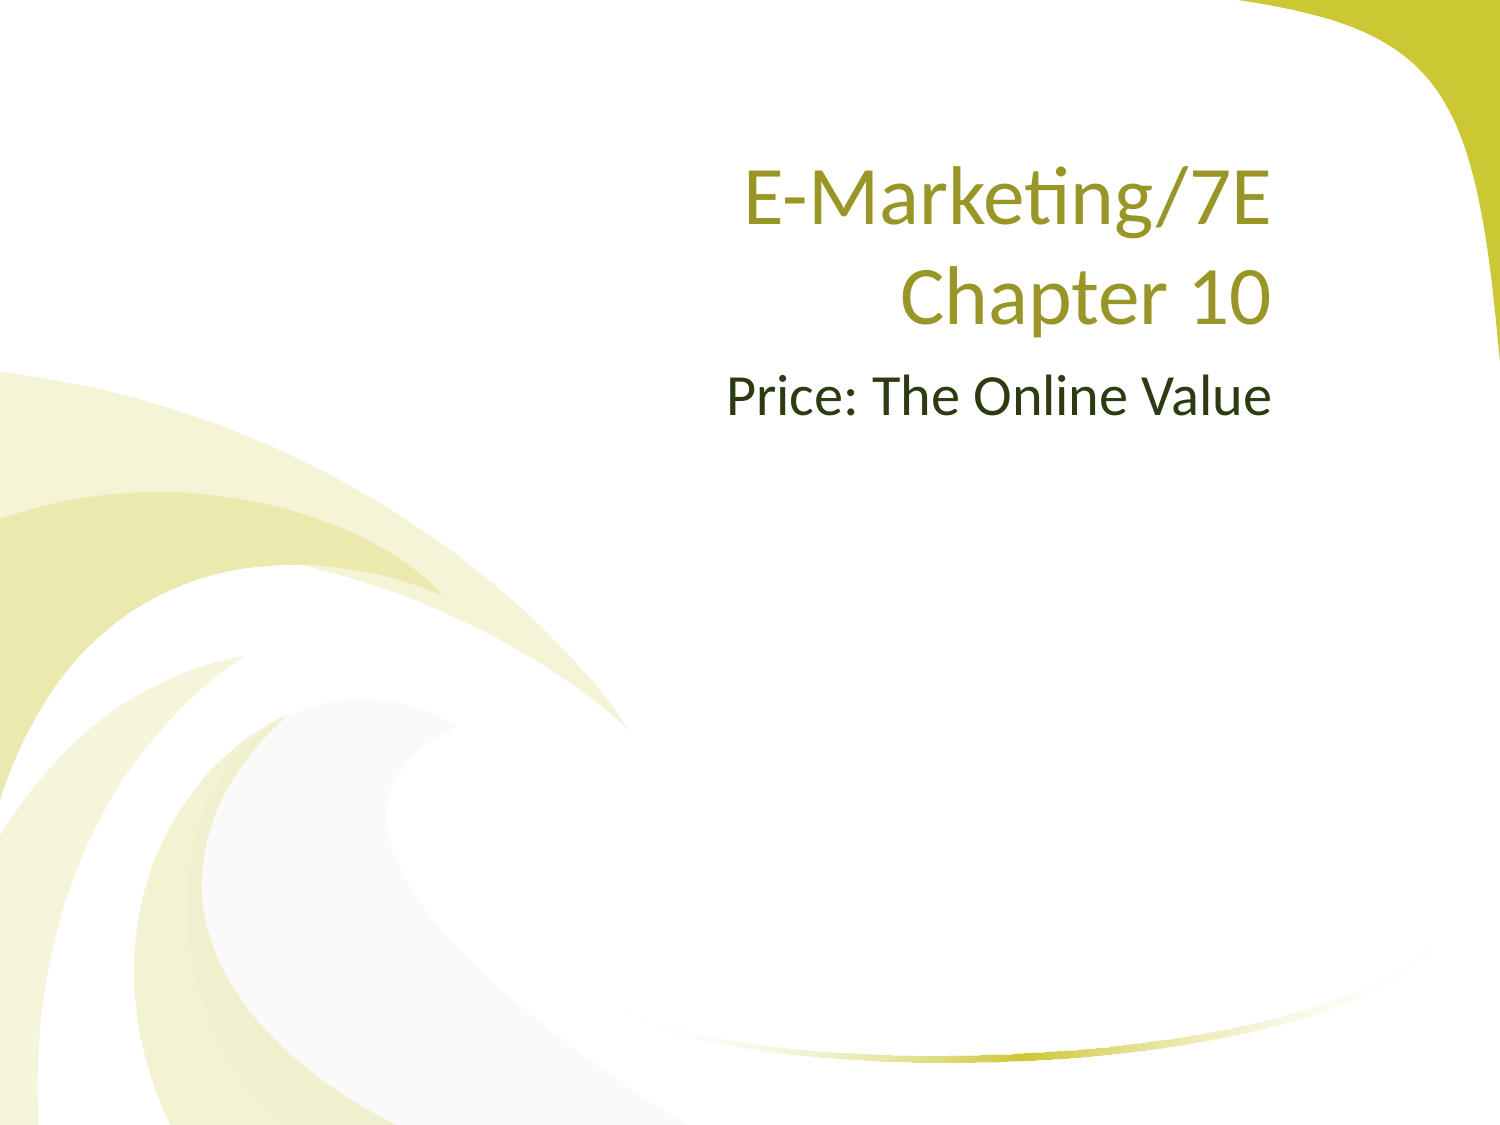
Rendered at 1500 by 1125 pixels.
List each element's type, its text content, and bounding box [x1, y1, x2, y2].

subtitle Price: The Online Value [162, 350, 1288, 436]
title E-Marketing/7E Chapter 10 [162, 132, 1288, 350]
